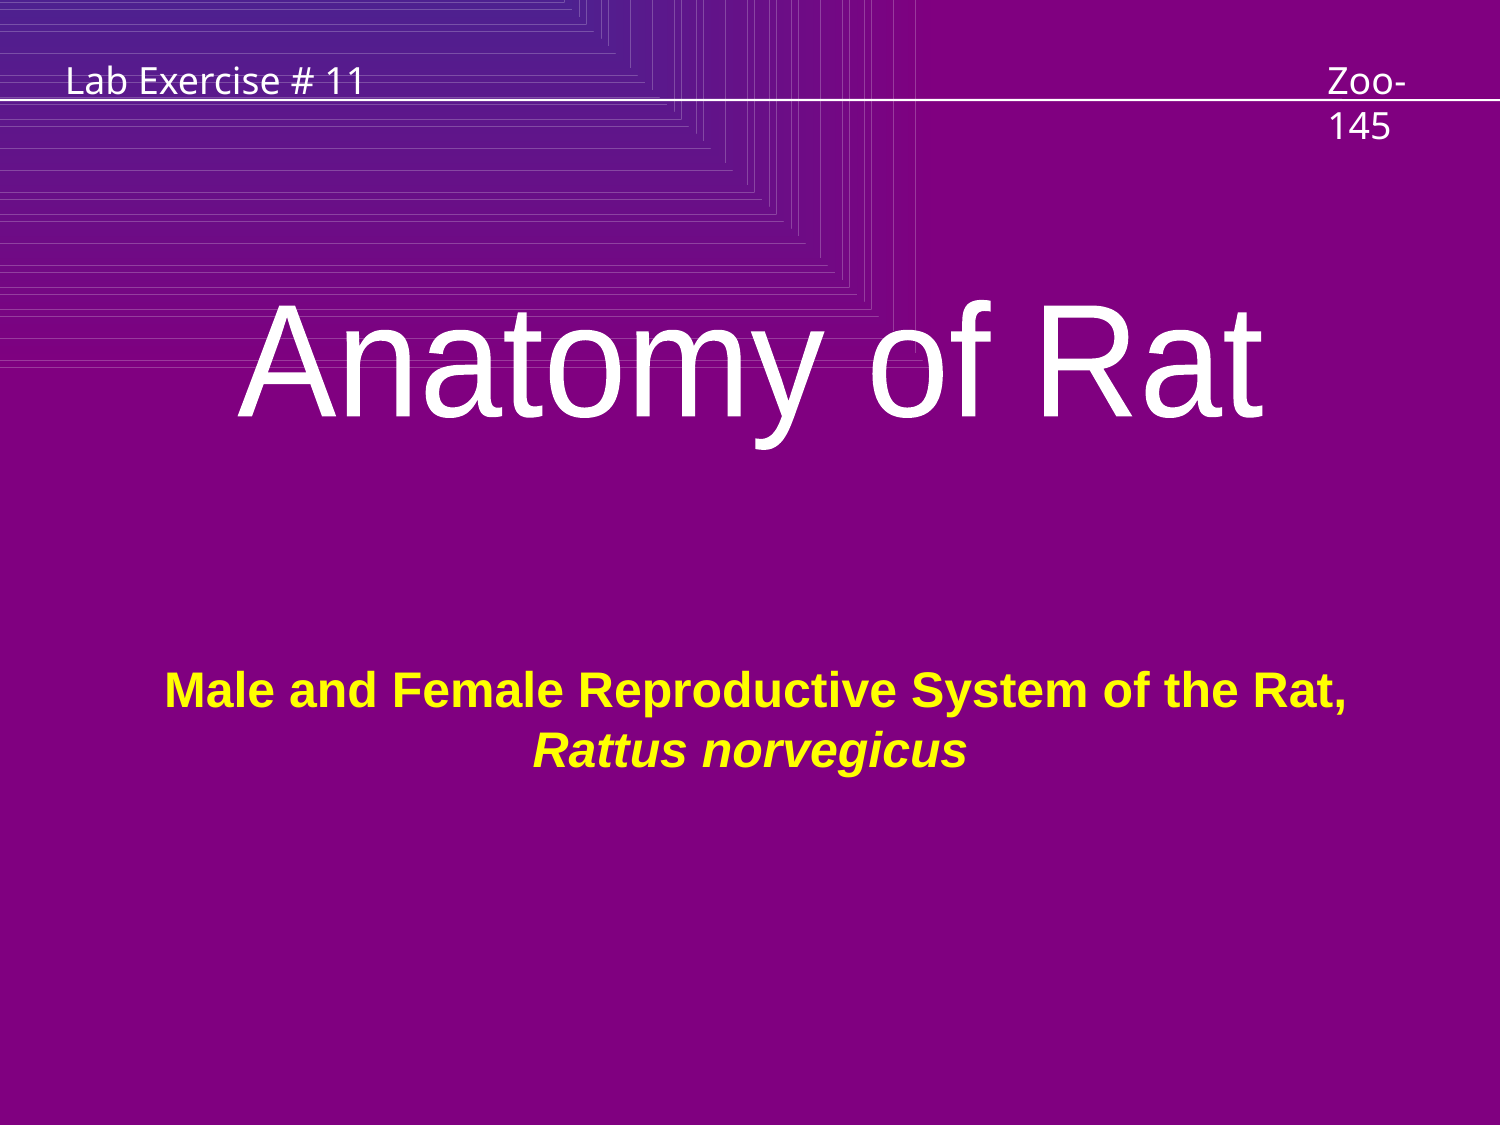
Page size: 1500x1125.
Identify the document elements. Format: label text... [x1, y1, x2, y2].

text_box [0, 49, 1500, 111]
text_box Male and Female Reproductive System of the Rat, Rattus norvegicus [99, 649, 1413, 785]
